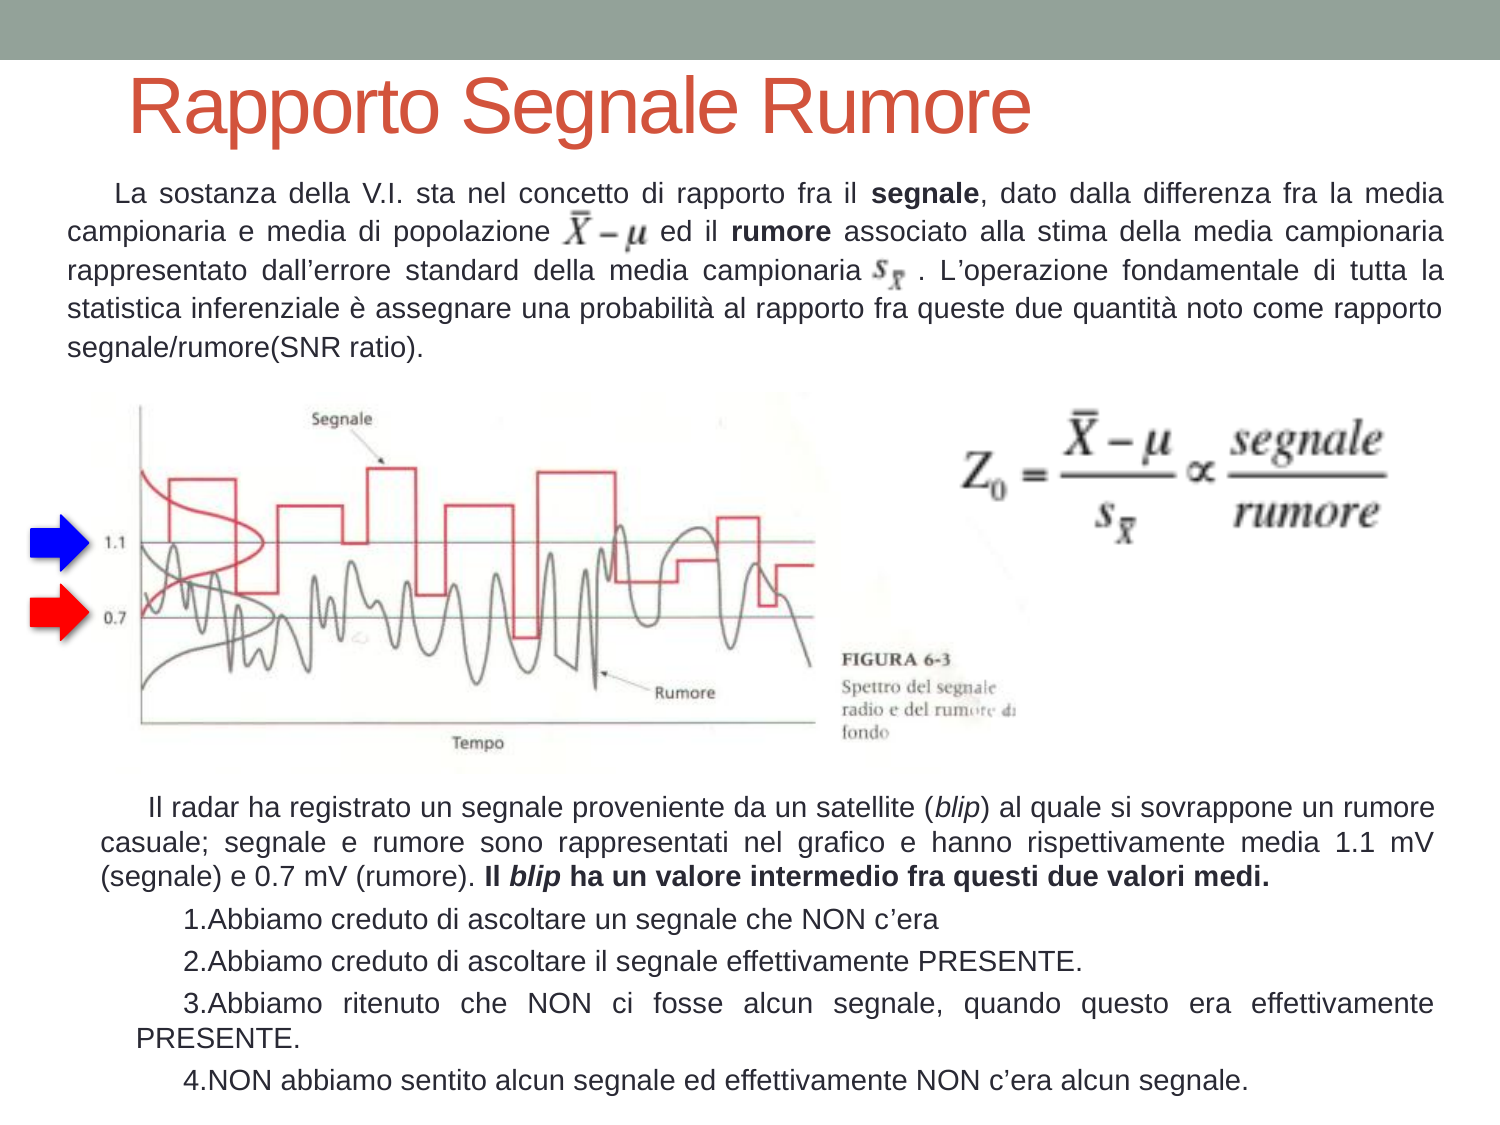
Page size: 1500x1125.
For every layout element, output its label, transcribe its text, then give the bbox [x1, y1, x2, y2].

text_box [30, 514, 87, 572]
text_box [868, 236, 913, 293]
title Rapporto Segnale Rumore [112, 46, 1388, 158]
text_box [557, 206, 652, 257]
text_box La sostanza della V.I. sta nel concetto di rapporto fra il segnale, dato dalla differenza fra la media campionaria e media di popolazione ed il rumore associato alla stima della media campionaria rappresentato dall’errore standard della media campionaria . L’operazione fondamentale di tutta la statistica inferenziale è assegnare una probabilità al rapporto fra queste due quantità noto come rapporto segnale/rumore(SNR ratio). [52, 163, 1460, 371]
picture [90, 392, 1031, 774]
text_box [29, 583, 87, 641]
text_box Il radar ha registrato un segnale proveniente da un satellite (blip) al quale si sovrappone un rumore casuale; segnale e rumore sono rappresentati nel grafico e hanno rispettivamente media 1.1 mV (segnale) e 0.7 mV (rumore). Il blip ha un valore intermedio fra questi due valori medi. Abbiamo creduto di ascoltare un segnale che NON c’era Abbiamo creduto di ascoltare il segnale effettivamente PRESENTE. Abbiamo ritenuto che NON ci fosse alcun segnale, quando questo era effettivamente PRESENTE. NON abbiamo sentito alcun segnale ed effettivamente NON c’era alcun segnale. [85, 780, 1451, 1104]
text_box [954, 400, 1393, 552]
